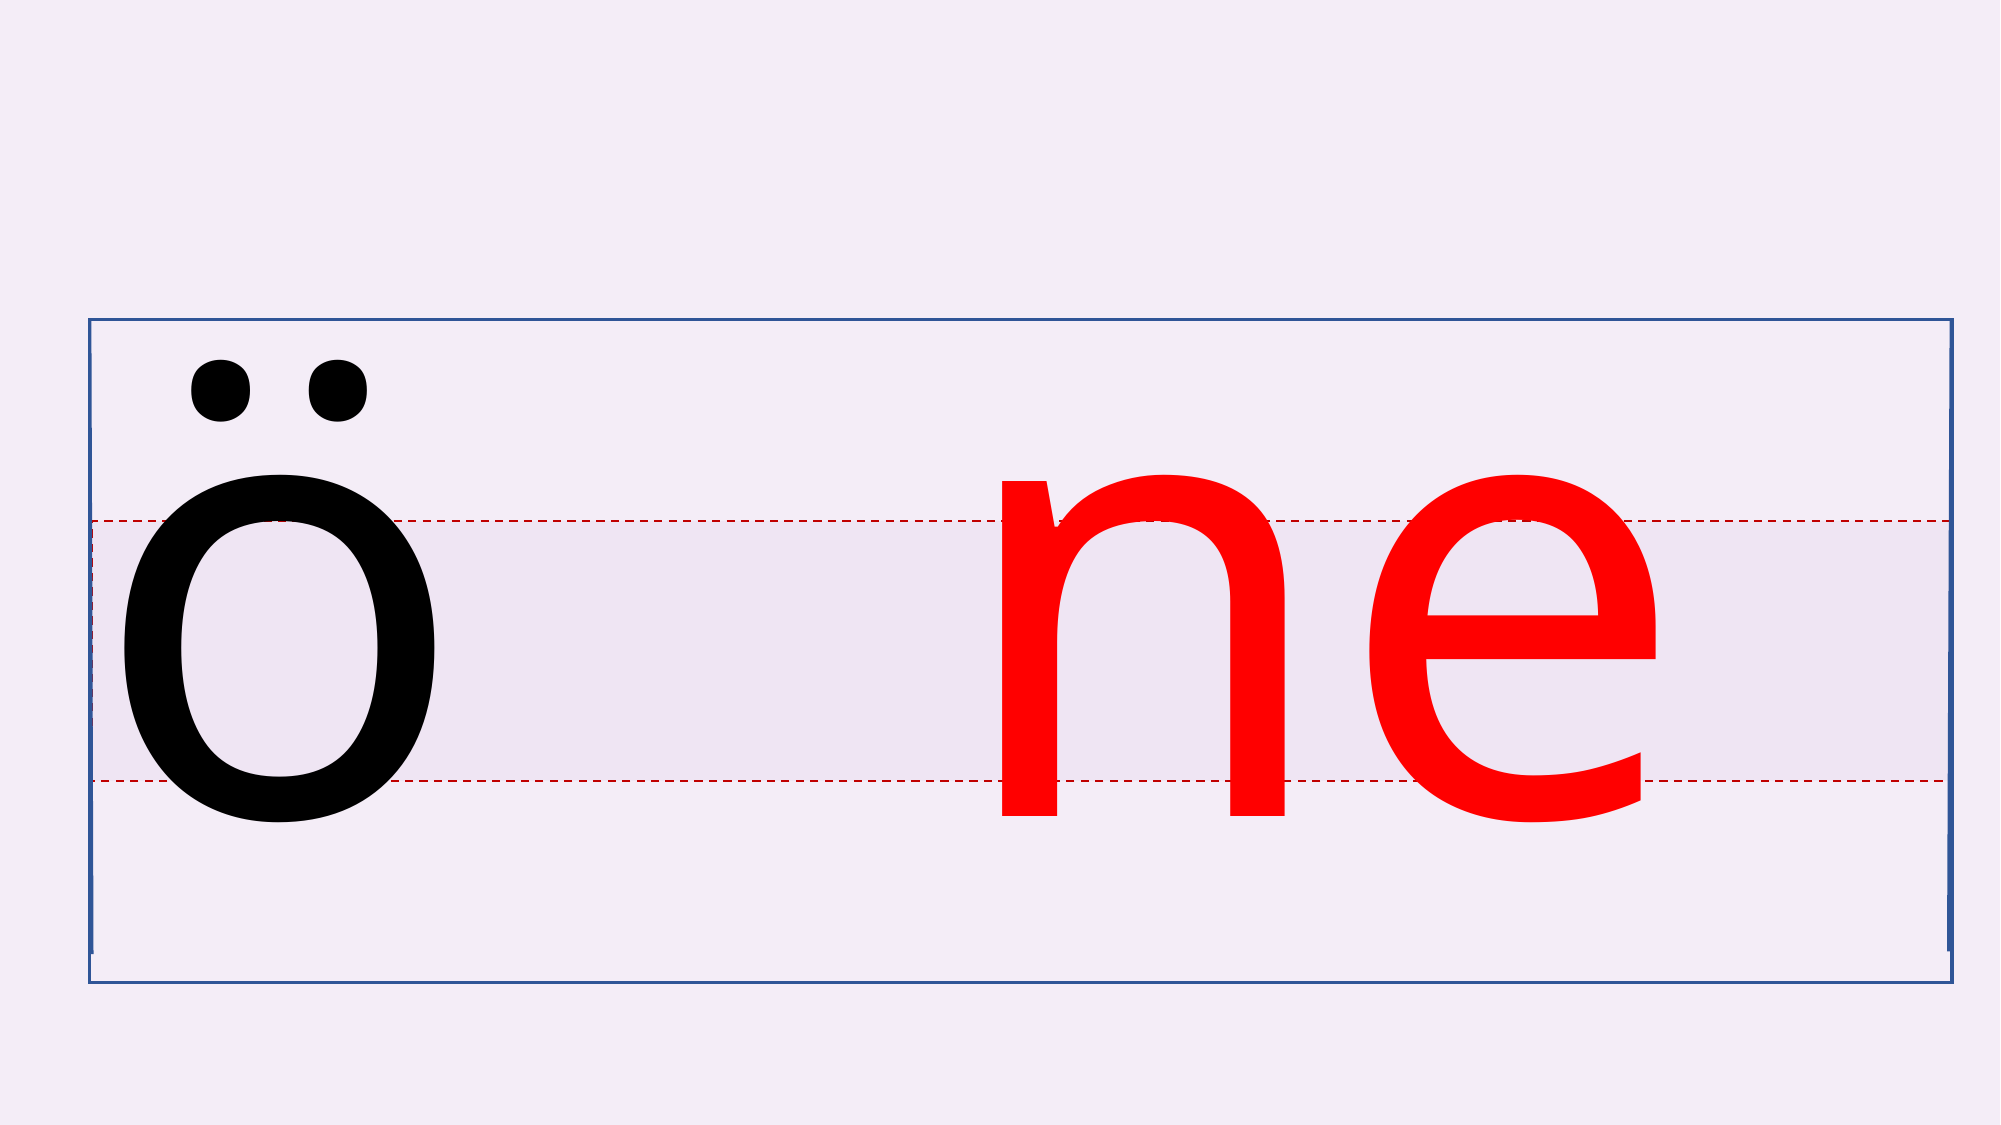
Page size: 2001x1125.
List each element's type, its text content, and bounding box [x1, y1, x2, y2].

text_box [89, 319, 1953, 983]
subtitle ö [75, 269, 934, 1048]
text_box nem [934, 269, 1962, 1093]
